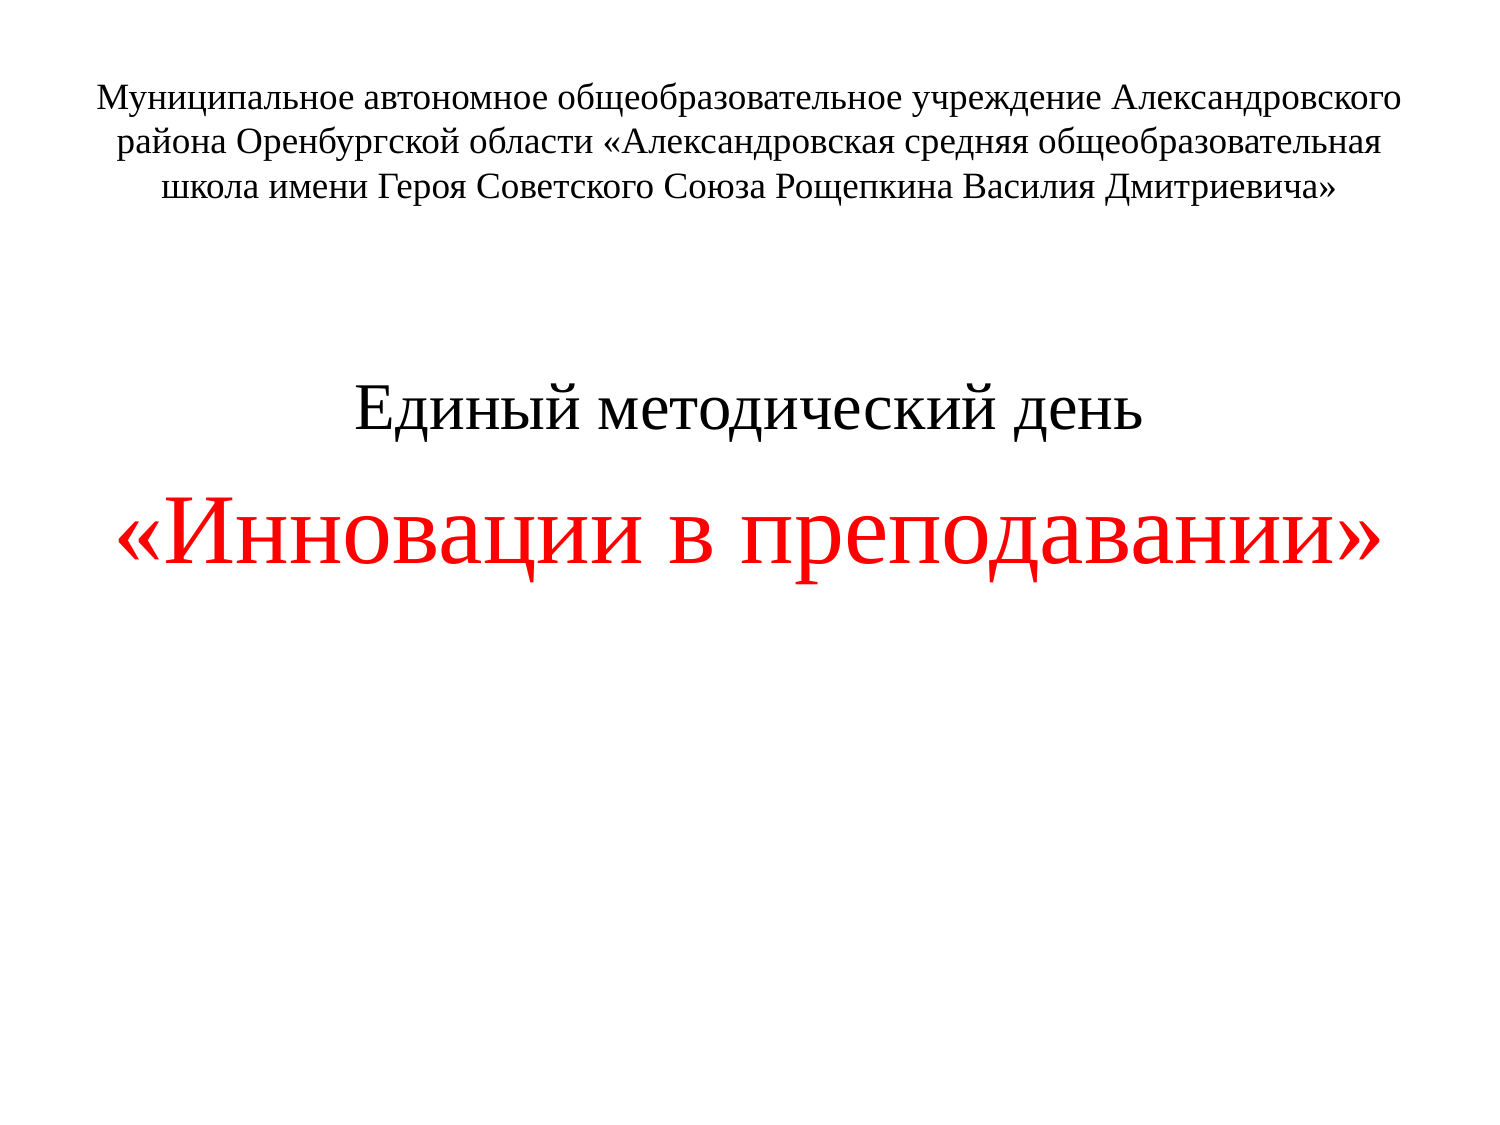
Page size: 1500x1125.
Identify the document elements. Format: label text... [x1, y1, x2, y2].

title Муниципальное автономное общеобразовательное учреждение Александровского района Оренбургской области «Александровская средняя общеобразовательная школа имени Героя Советского Союза Рощепкина Василия Дмитриевича» [75, 45, 1425, 233]
list Единый методический день «Инновации в преподавании» [75, 262, 1425, 1005]
